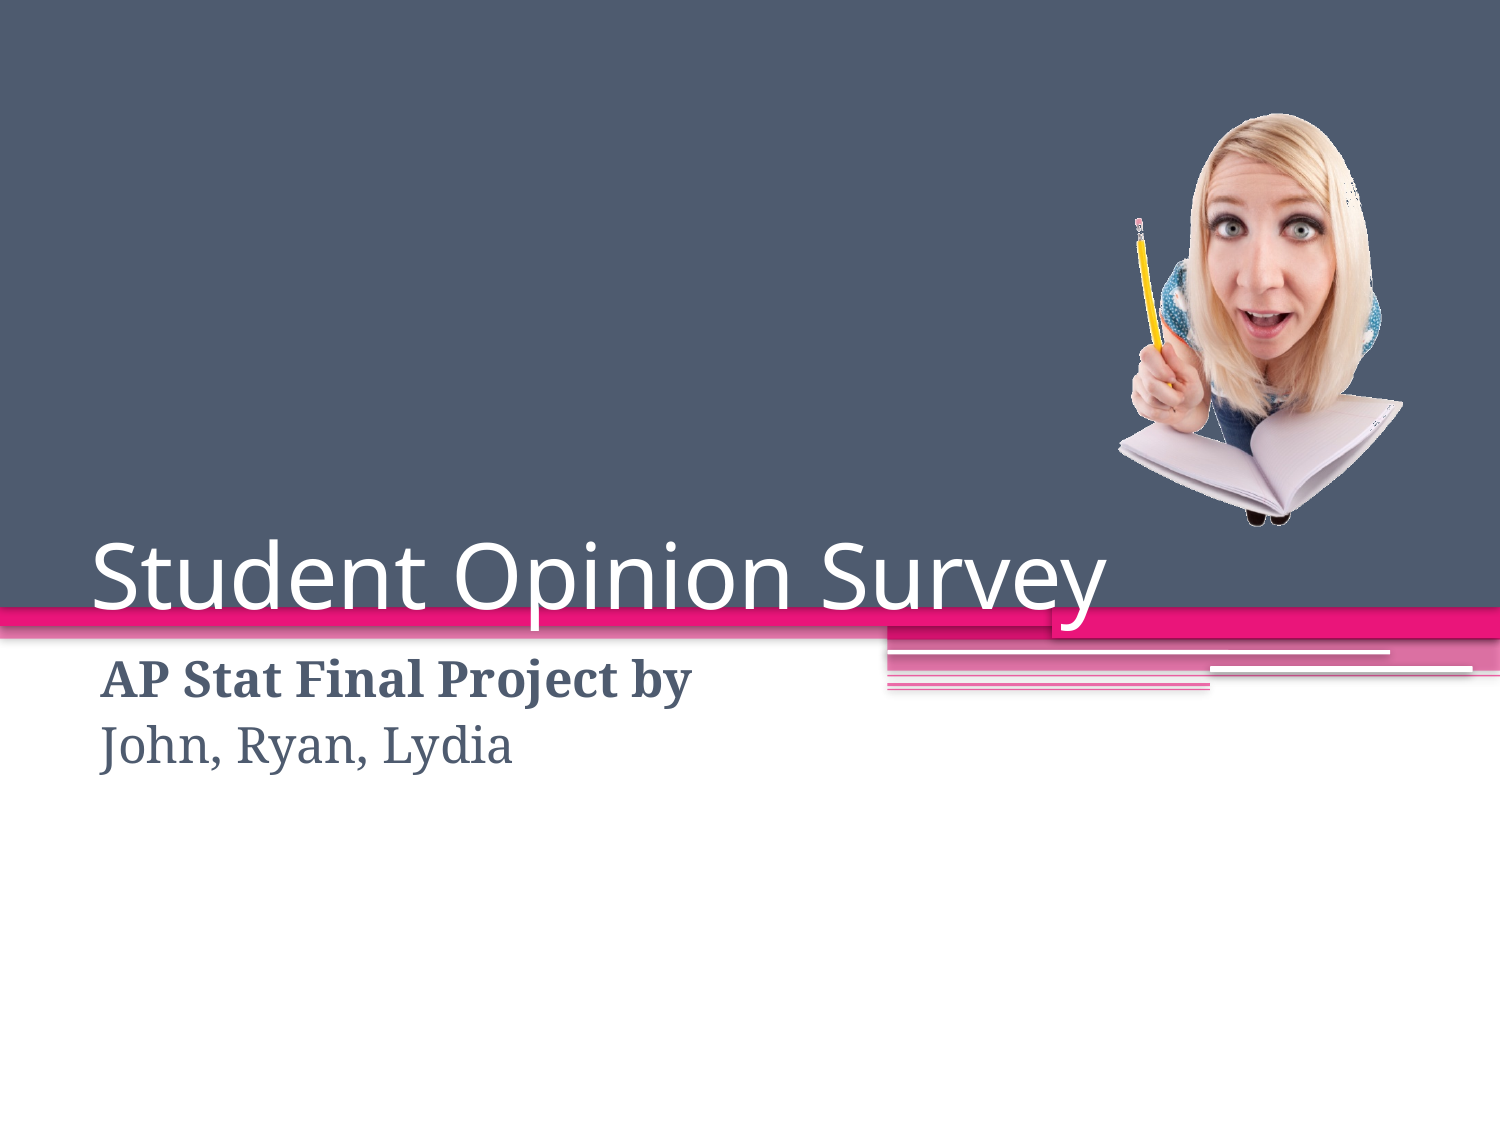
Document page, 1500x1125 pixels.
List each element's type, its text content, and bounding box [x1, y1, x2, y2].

subtitle AP Stat Final Project by John, Ryan, Lydia [74, 639, 888, 928]
title Student Opinion Survey [74, 393, 1463, 636]
picture [1087, 87, 1459, 563]
